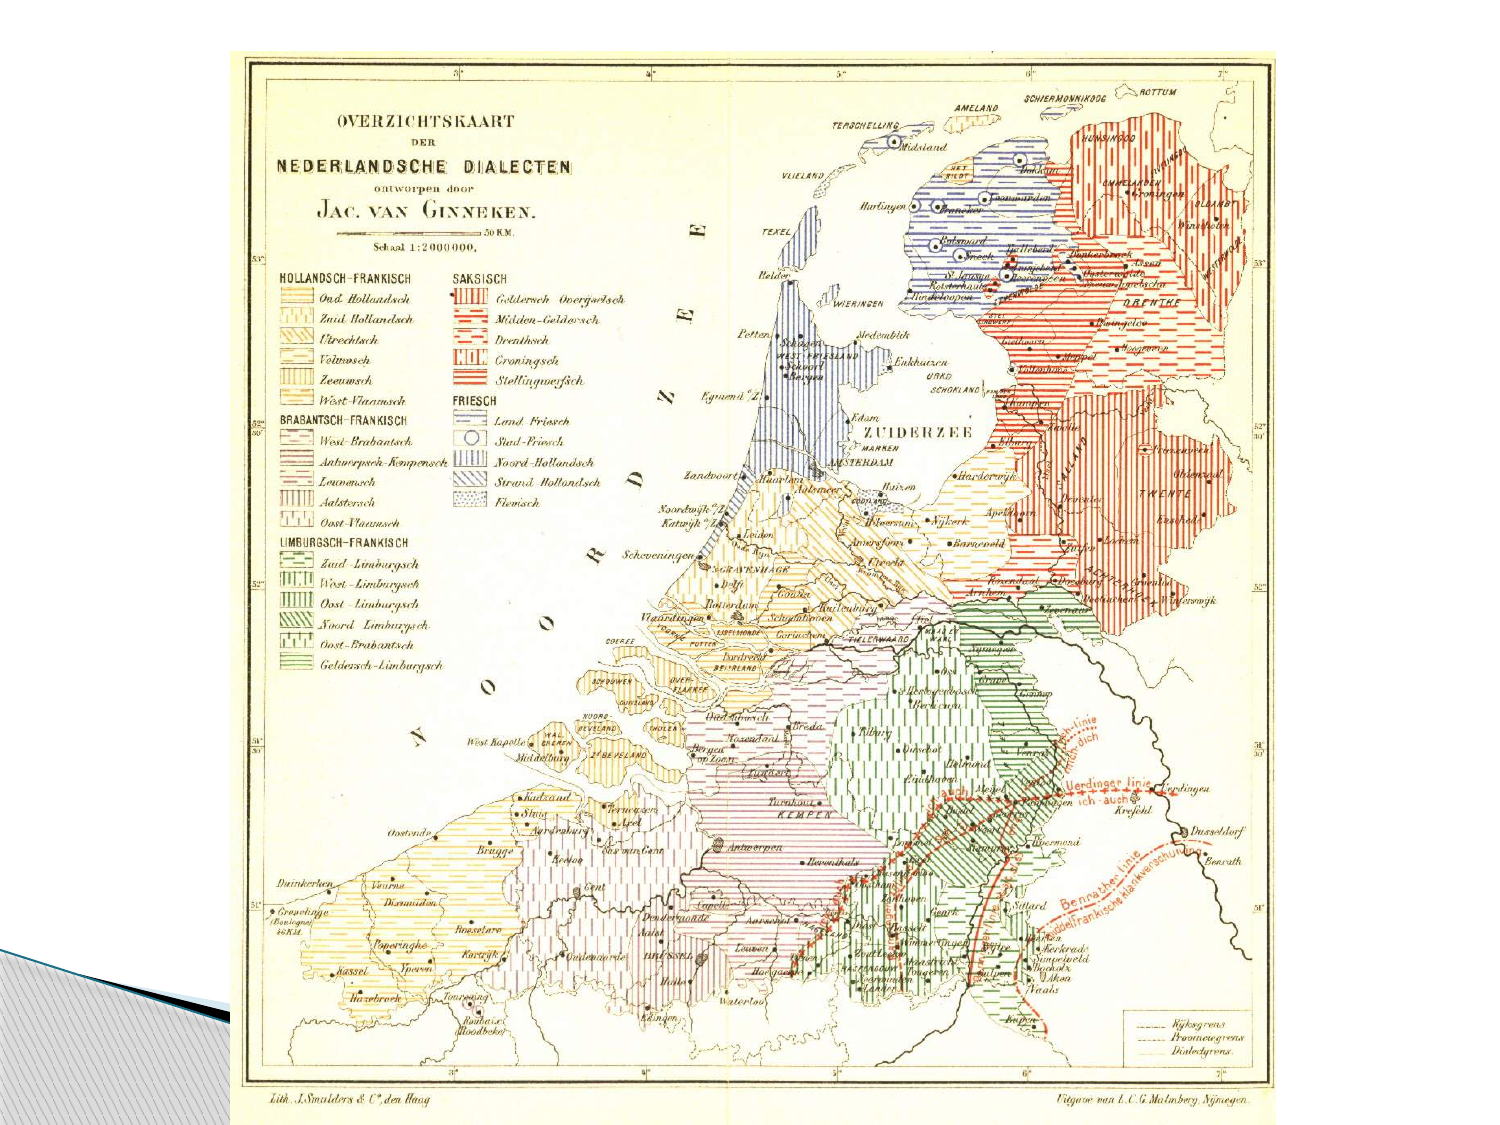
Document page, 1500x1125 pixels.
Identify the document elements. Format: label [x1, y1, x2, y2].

picture [229, 51, 1276, 1125]
